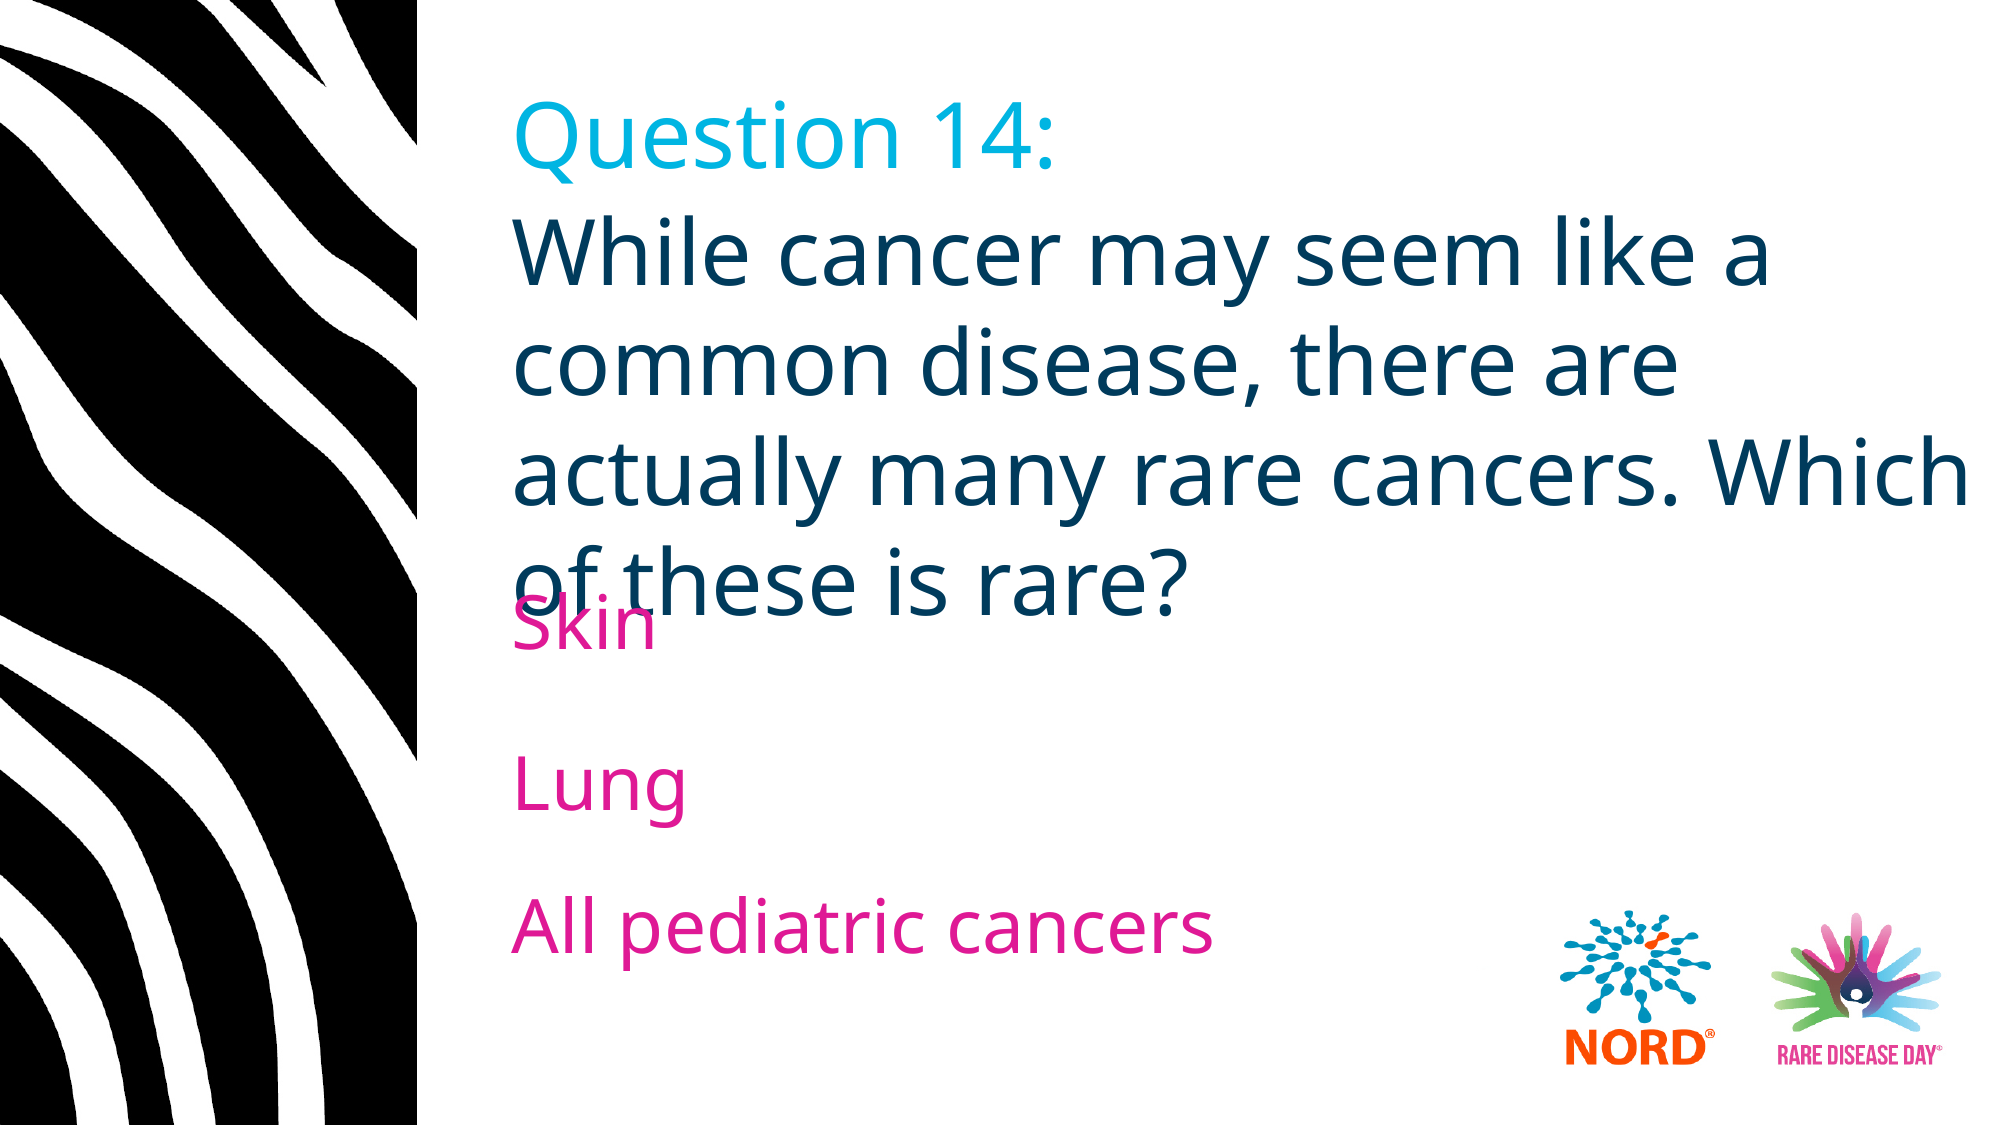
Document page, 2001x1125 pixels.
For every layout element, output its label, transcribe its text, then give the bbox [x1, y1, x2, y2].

title Question 14: [496, 78, 1863, 186]
text_box All pediatric cancers [496, 881, 2000, 1115]
text_box While cancer may seem like a common disease, there are actually many rare cancers. Which of these is rare? [496, 186, 2000, 642]
text_box Lung [496, 738, 1726, 850]
picture [0, 0, 2001, 1125]
list Skin [496, 577, 1916, 700]
